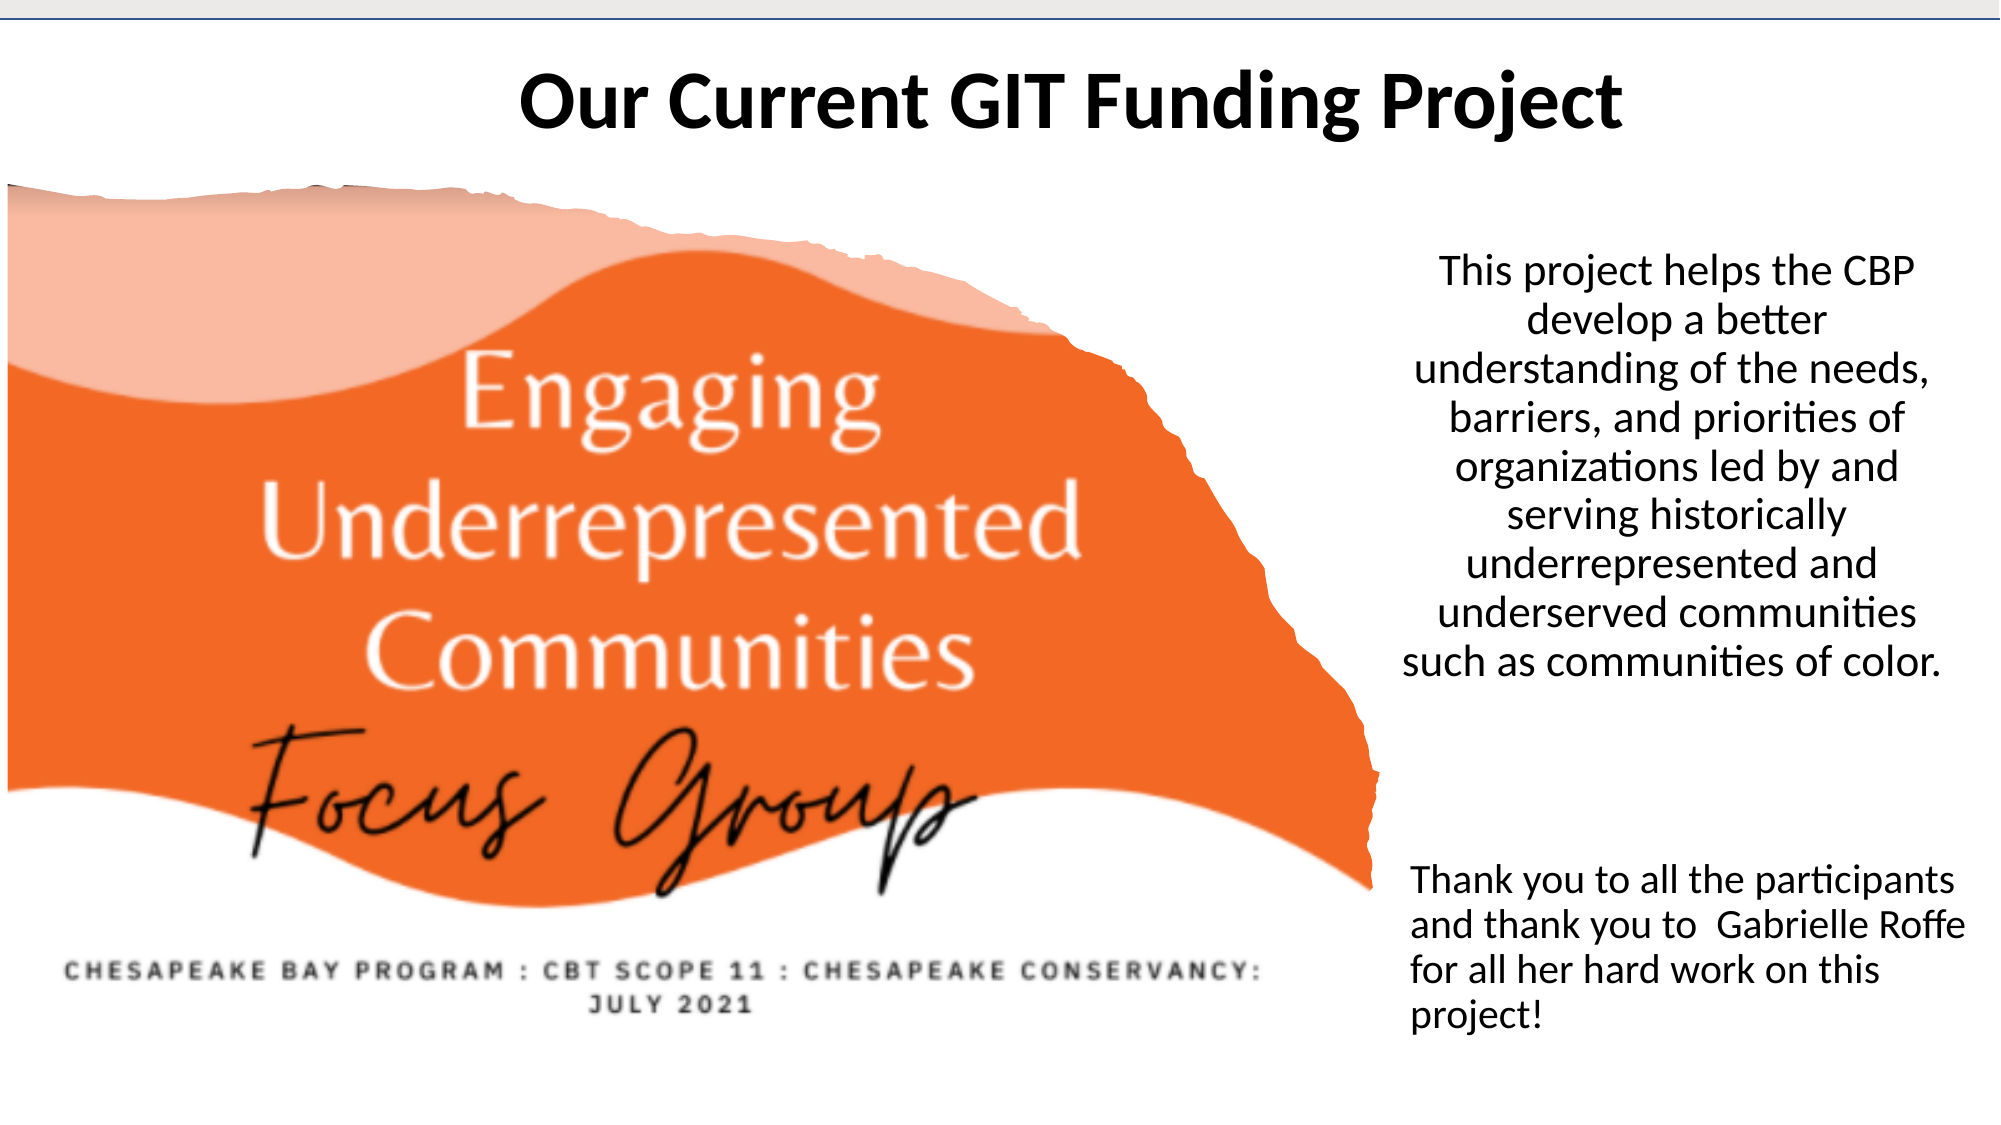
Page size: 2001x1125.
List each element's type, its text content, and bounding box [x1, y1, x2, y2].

text_box [0, 18, 2000, 1125]
text_box Thank you to all the participants and thank you to Gabrielle Roffe for all her hard work on this project! [1395, 849, 1993, 1091]
text_box This project helps the CBP develop a better understanding of the needs, barriers, and priorities of organizations led by and serving historically underrepresented and underserved communities such as communities of color. [1396, 238, 1976, 700]
text_box Our Current GIT Funding Project [504, 49, 1645, 99]
picture [7, 183, 1396, 1021]
text_box [0, 0, 2000, 18]
